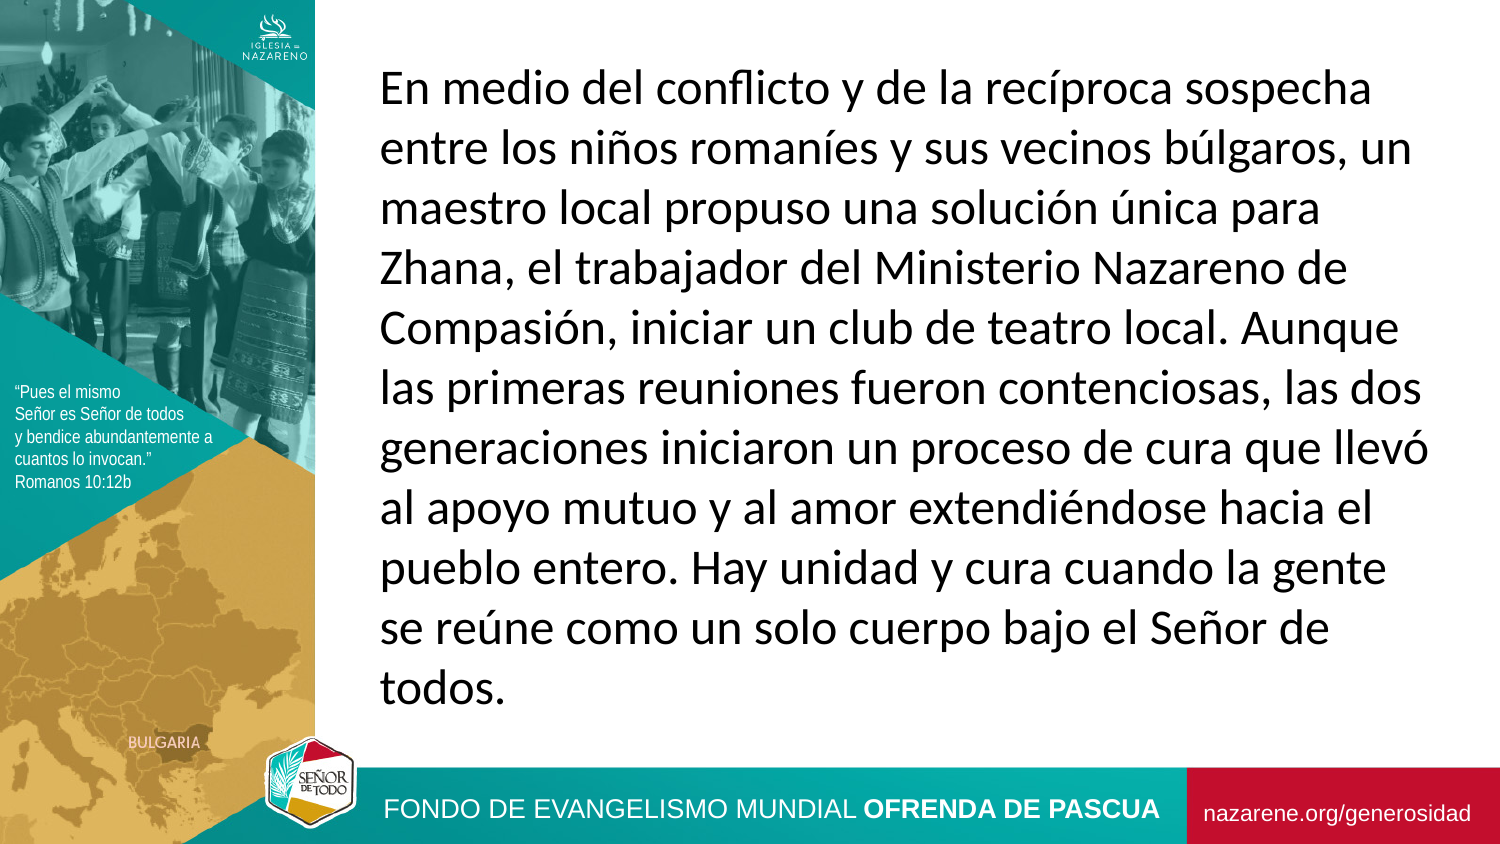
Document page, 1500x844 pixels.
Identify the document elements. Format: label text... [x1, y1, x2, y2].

text_box En medio del conflicto y de la recíproca sospecha entre los niños romaníes y sus vecinos búlgaros, un maestro local propuso una solución única para Zhana, el trabajador del Ministerio Nazareno de Compasión, iniciar un club de teatro local. Aunque las primeras reuniones fueron contenciosas, las dos generaciones iniciaron un proceso de cura que llevó al apoyo mutuo y al amor extendiéndose hacia el pueblo entero. Hay unidad y cura cuando la gente se reúne como un solo cuerpo bajo el Señor de todos. [364, 46, 1450, 722]
text_box Fondo de Evangelismo Mundial Ofrenda de Pascua [337, 784, 1175, 832]
picture [0, 0, 1500, 844]
text_box nazarene.org/generosidad [1187, 777, 1488, 834]
text_box “Pues el mismo Señor es Señor de todos y bendice abundantemente a cuantos lo invocan.” Romanos 10:12b [0, 371, 288, 500]
